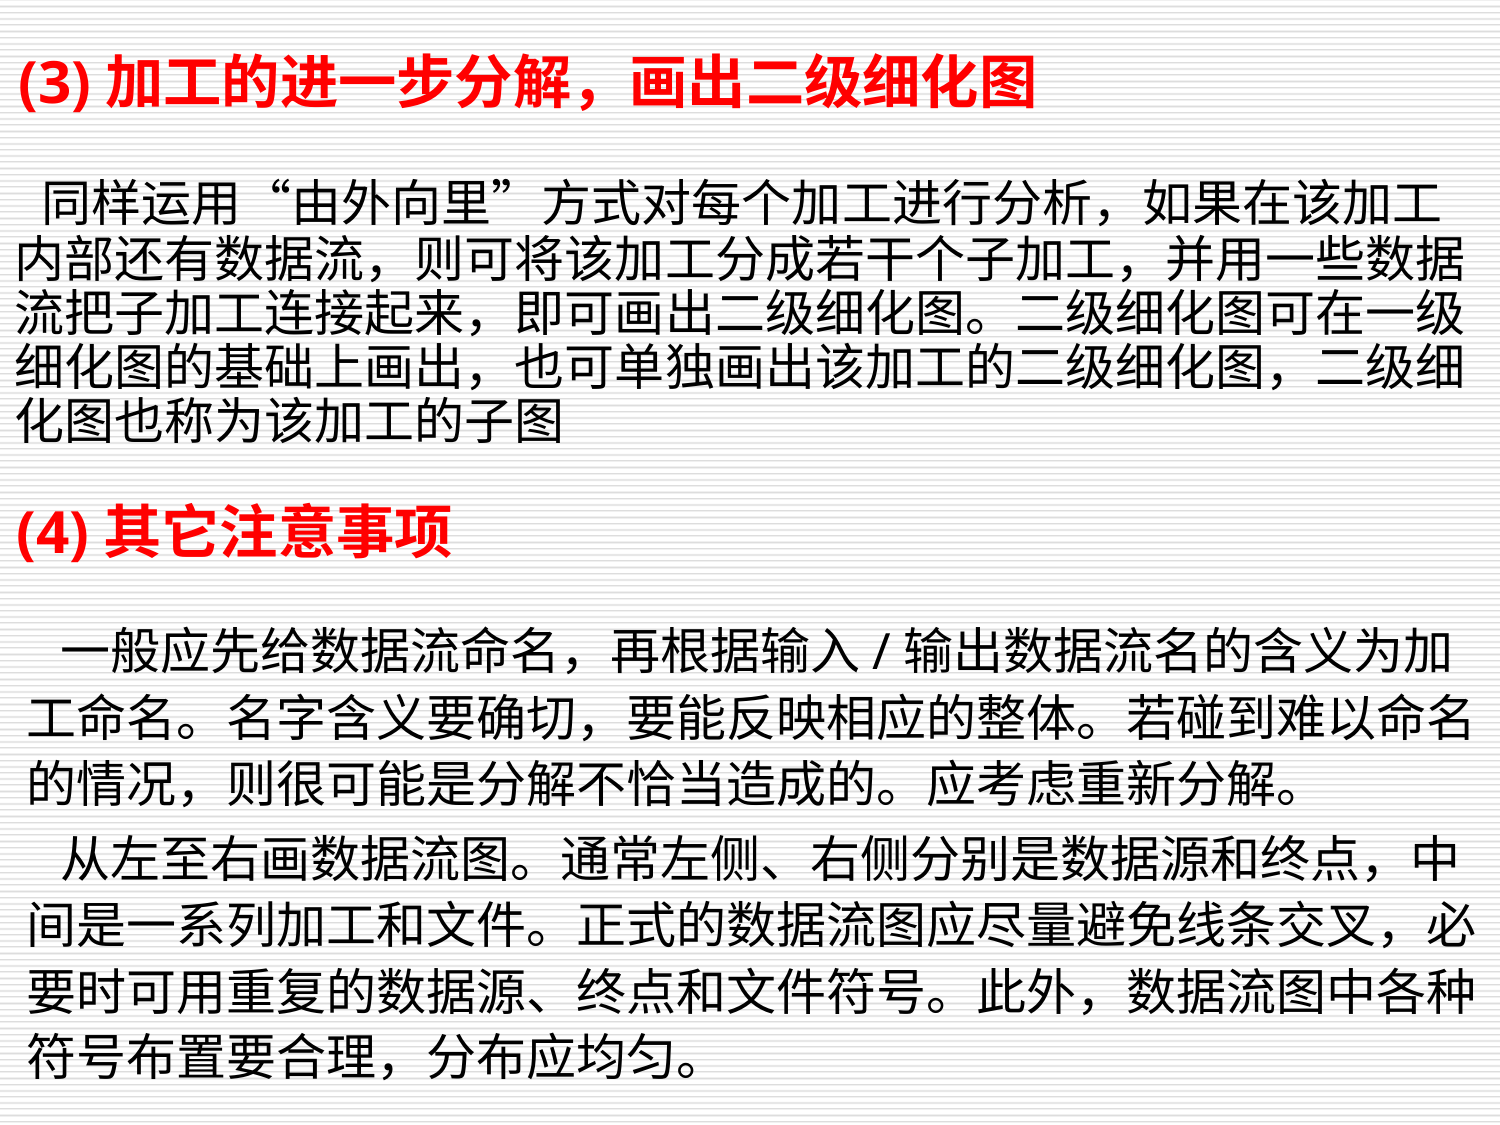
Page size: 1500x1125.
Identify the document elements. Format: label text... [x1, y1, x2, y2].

picture [0, 0, 1500, 163]
text_box (3)加工的进一步分解，画出二级细化图 [3, 45, 1053, 124]
text_box (4)其它注意事项 [2, 496, 468, 574]
picture [0, 458, 1500, 1125]
text_box 一般应先给数据流命名，再根据输入/输出数据流名的含义为加工命名。名字含义要确切，要能反映相应的整体。若碰到难以命名的情况，则很可能是分解不恰当造成的。应考虑重新分解。 从左至右画数据流图。通常左侧、右侧分别是数据源和终点，中间是一系列加工和文件。正式的数据流图应尽量避免线条交叉，必要时可用重复的数据源、终点和文件符号。此外，数据流图中各种符号布置要合理，分布应均匀。 [11, 606, 1500, 1094]
text_box 同样运用“由外向里”方式对每个加工进行分析，如果在该加工内部还有数据流，则可将该加工分成若干个子加工，并用一些数据流把子加工连接起来，即可画出二级细化图。二级细化图可在一级细化图的基础上画出，也可单独画出该加工的二级细化图，二级细化图也称为该加工的子图 [0, 163, 1500, 458]
